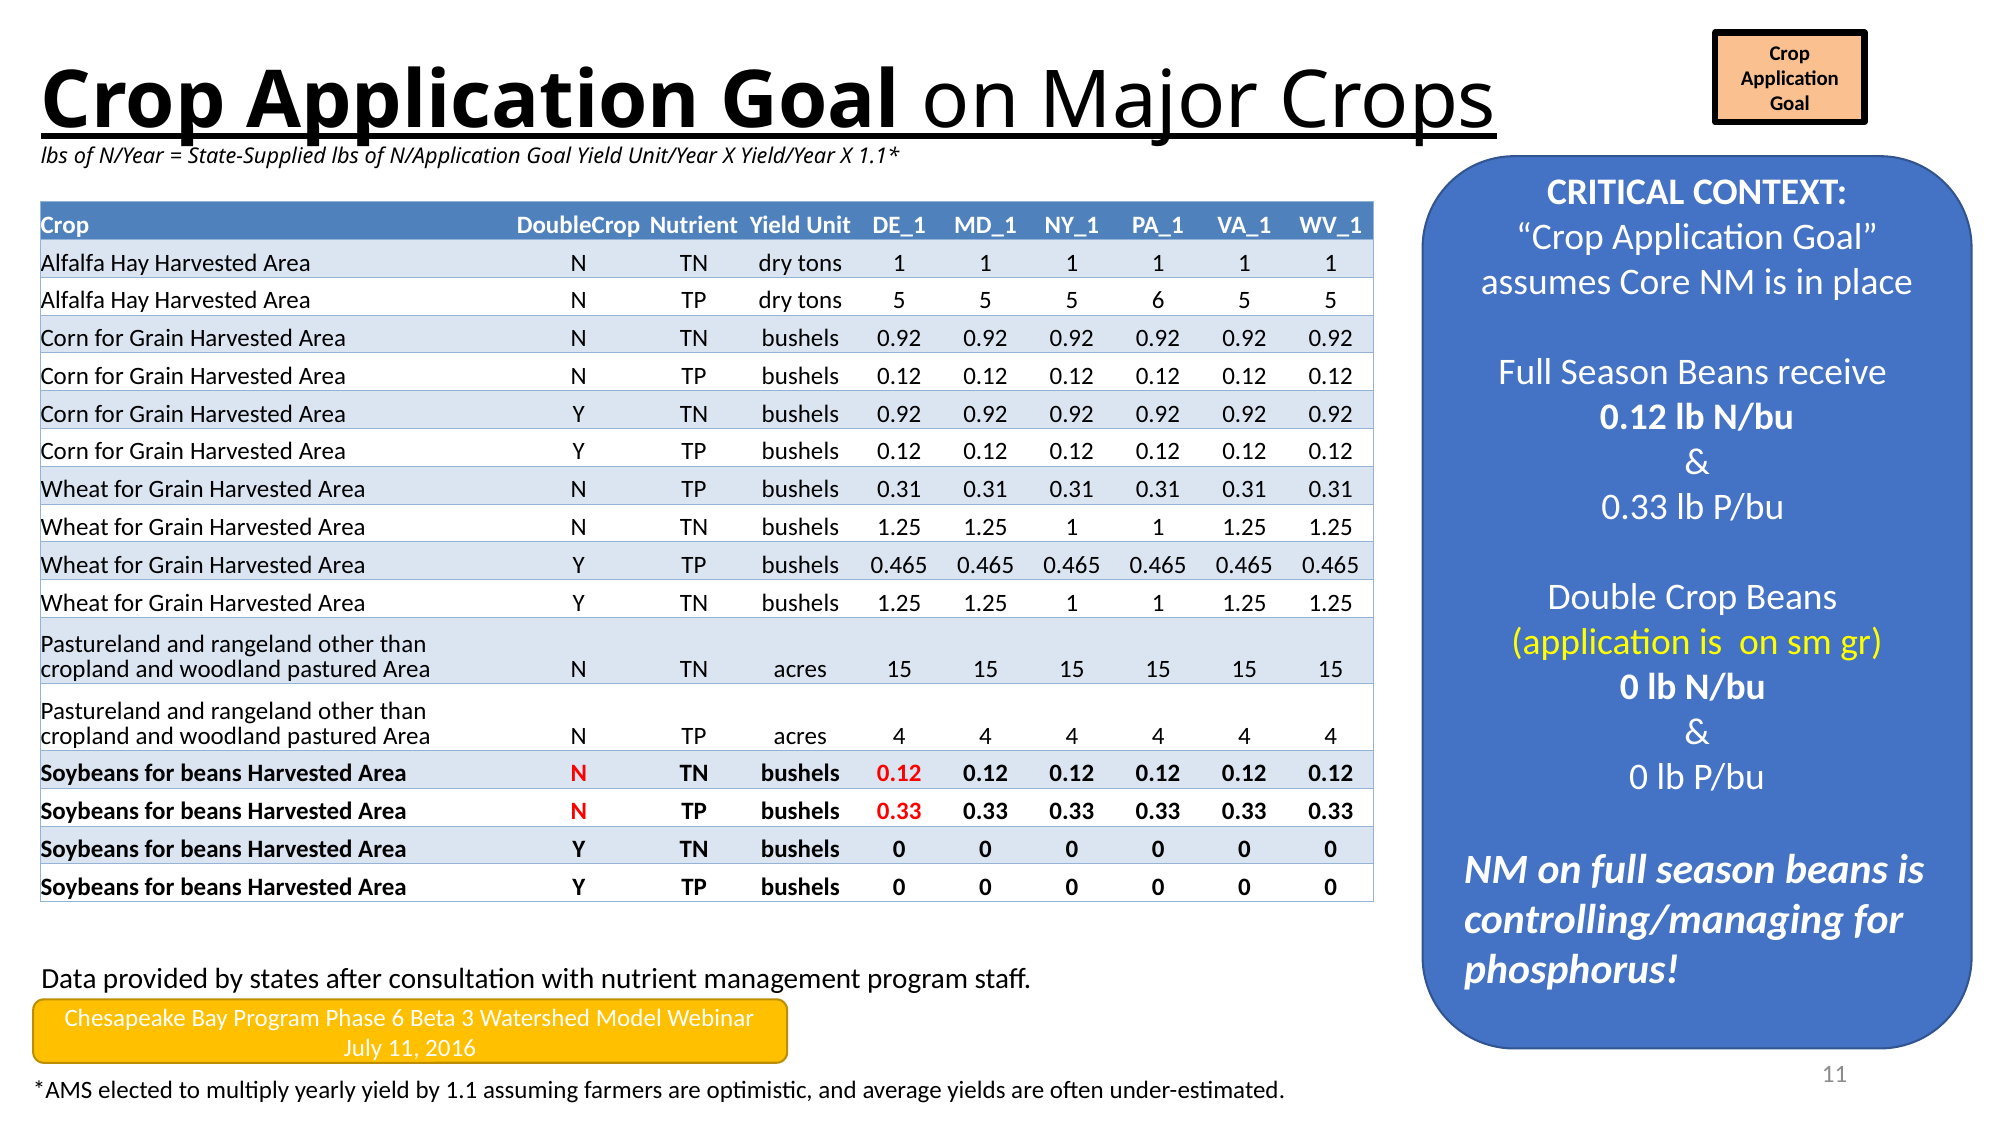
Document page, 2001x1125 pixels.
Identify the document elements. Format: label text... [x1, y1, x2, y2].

table_cell 0.31 [1288, 467, 1373, 504]
table_cell TN [644, 316, 745, 352]
table_cell 5 [1288, 278, 1373, 315]
table_cell 4 [1201, 684, 1288, 750]
table_cell 0.92 [856, 316, 942, 352]
table_cell 0.31 [1201, 467, 1288, 504]
table_cell 0.12 [1201, 751, 1288, 788]
table_cell 0 [942, 827, 1029, 863]
table_cell bushels [745, 789, 856, 826]
table_cell 0 [1115, 827, 1201, 863]
table_cell 0 [1201, 864, 1288, 901]
table_cell 6 [1115, 278, 1201, 315]
table_cell TP [644, 542, 745, 579]
table_cell 0.31 [856, 467, 942, 504]
table_cell 4 [1115, 684, 1201, 750]
text_box Chesapeake Bay Program Phase 6 Beta 3 Watershed Model Webinar July 11, 2016 [32, 998, 789, 1064]
table_cell 1.25 [1288, 505, 1373, 541]
table_cell 0 [856, 864, 942, 901]
table_cell 0.12 [1201, 353, 1288, 390]
table_cell TP [644, 353, 745, 390]
table_cell 0.12 [942, 353, 1029, 390]
table_header DoubleCrop [514, 202, 644, 239]
table_cell N [514, 684, 644, 750]
table_cell 0.12 [1115, 353, 1201, 390]
table_cell N [514, 618, 644, 683]
table_cell 1 [1288, 240, 1373, 277]
table_cell 0 [1115, 864, 1201, 901]
table_cell 0 [1288, 827, 1373, 863]
table_cell 0.12 [856, 353, 942, 390]
table_cell 0.33 [1029, 789, 1115, 826]
table_cell Wheat for Grain Harvested Area [41, 580, 514, 617]
table_cell TP [644, 278, 745, 315]
table_cell 5 [1201, 278, 1288, 315]
table_header NY_1 [1029, 202, 1115, 239]
table_cell 0.92 [942, 391, 1029, 428]
table_cell 0.31 [1115, 467, 1201, 504]
text_box Crop Application Goal [1715, 32, 1865, 123]
table_cell bushels [745, 316, 856, 352]
table_cell 0.33 [856, 789, 942, 826]
table_cell 0.92 [1288, 391, 1373, 428]
table_cell 0.12 [1029, 353, 1115, 390]
table_cell N [514, 751, 644, 788]
table_cell 15 [1029, 618, 1115, 683]
table_cell N [514, 505, 644, 541]
table_header VA_1 [1201, 202, 1288, 239]
table_cell 4 [942, 684, 1029, 750]
table_cell N [514, 240, 644, 277]
table_header Nutrient [644, 202, 745, 239]
text_box CRITICAL CONTEXT: “Crop Application Goal” assumes Core NM is in place Full Season Beans receive 0.12 lb N/bu & 0.33 lb P/bu Double Crop Beans (application is on sm gr) 0 lb N/bu & 0 lb P/bu NM on full season beans is controlling/managing for phosphorus! [1421, 155, 1973, 1050]
table_cell dry tons [745, 240, 856, 277]
table_cell 0.31 [942, 467, 1029, 504]
table_cell 0.12 [1029, 429, 1115, 466]
table_cell Pastureland and rangeland other than cropland and woodland pastured Area [41, 618, 514, 683]
table_cell 1.25 [856, 580, 942, 617]
table_cell Y [514, 580, 644, 617]
table_cell bushels [745, 505, 856, 541]
table_cell 0.12 [1115, 429, 1201, 466]
table_cell 0 [1201, 827, 1288, 863]
table_cell Wheat for Grain Harvested Area [41, 467, 514, 504]
table_cell Alfalfa Hay Harvested Area [41, 240, 514, 277]
table_cell 0.12 [1288, 429, 1373, 466]
table_cell bushels [745, 467, 856, 504]
table_cell 1 [942, 240, 1029, 277]
table_cell Y [514, 391, 644, 428]
table_cell Soybeans for beans Harvested Area [41, 864, 514, 901]
table_cell 0.12 [1115, 751, 1201, 788]
table_cell 0 [1288, 864, 1373, 901]
table_cell 15 [856, 618, 942, 683]
table_cell 15 [1201, 618, 1288, 683]
table_cell TN [644, 580, 745, 617]
table_cell 0.92 [1115, 391, 1201, 428]
table_cell bushels [745, 864, 856, 901]
text_box *AMS elected to multiply yearly yield by 1.1 assuming farmers are optimistic, and average yields are often under-estimated. [18, 1066, 1318, 1112]
table_cell Soybeans for beans Harvested Area [41, 789, 514, 826]
table_cell Soybeans for beans Harvested Area [41, 827, 514, 863]
table_cell TN [644, 618, 745, 683]
table_cell 0.92 [1201, 316, 1288, 352]
table_cell bushels [745, 429, 856, 466]
table_cell 15 [1288, 618, 1373, 683]
table_cell TN [644, 505, 745, 541]
table_cell bushels [745, 751, 856, 788]
table_cell 1.25 [1288, 580, 1373, 617]
table_cell 0.465 [942, 542, 1029, 579]
table_cell TN [644, 827, 745, 863]
table_cell 0 [1029, 827, 1115, 863]
table_cell 0.12 [1029, 751, 1115, 788]
table_cell Corn for Grain Harvested Area [41, 353, 514, 390]
table_cell N [514, 789, 644, 826]
table_cell 0.465 [1115, 542, 1201, 579]
table_cell TN [644, 751, 745, 788]
table_cell 0.92 [1029, 316, 1115, 352]
table_cell 1 [1029, 580, 1115, 617]
table_cell 1.25 [942, 580, 1029, 617]
table_cell bushels [745, 580, 856, 617]
table_cell TP [644, 467, 745, 504]
table_cell 0.92 [1201, 391, 1288, 428]
table_cell TP [644, 429, 745, 466]
table_cell 0.12 [1201, 429, 1288, 466]
title Crop Application Goal on Major Crops lbs of N/Year = State-Supplied lbs of N/Application Goal Yield Unit/Year X Yield/Year X 1.1* [25, 19, 1552, 207]
table_cell 1 [1115, 580, 1201, 617]
slide_number 11 [1412, 1042, 1863, 1103]
table_cell 5 [856, 278, 942, 315]
table_cell N [514, 316, 644, 352]
table_cell 0.92 [1115, 316, 1201, 352]
table_cell 1.25 [856, 505, 942, 541]
table_cell 0 [1029, 864, 1115, 901]
table_cell 5 [942, 278, 1029, 315]
table_cell 0.12 [1288, 751, 1373, 788]
table_header PA_1 [1115, 202, 1201, 239]
table_cell 0.12 [856, 429, 942, 466]
table_cell 1.25 [1201, 505, 1288, 541]
table_cell 0.12 [942, 751, 1029, 788]
table_cell 0.12 [856, 751, 942, 788]
table_cell 1.25 [1201, 580, 1288, 617]
table_cell 4 [1029, 684, 1115, 750]
table_cell 15 [942, 618, 1029, 683]
table_header MD_1 [942, 202, 1029, 239]
table_cell 0.12 [942, 429, 1029, 466]
table_header DE_1 [856, 202, 942, 239]
table_cell Corn for Grain Harvested Area [41, 316, 514, 352]
table_cell 0.465 [856, 542, 942, 579]
table_cell Wheat for Grain Harvested Area [41, 505, 514, 541]
table_cell acres [745, 684, 856, 750]
table_header Crop [41, 202, 514, 239]
table_cell 1 [1115, 240, 1201, 277]
table_cell bushels [745, 353, 856, 390]
table_header Yield Unit [745, 202, 856, 239]
table_cell TP [644, 864, 745, 901]
table_cell 4 [856, 684, 942, 750]
table_cell TP [644, 684, 745, 750]
table_cell acres [745, 618, 856, 683]
table_cell 0.92 [942, 316, 1029, 352]
table_cell 1 [1029, 240, 1115, 277]
table_cell 4 [1288, 684, 1373, 750]
table_cell 0.12 [1288, 353, 1373, 390]
table_cell 0.33 [1115, 789, 1201, 826]
table_cell 15 [1115, 618, 1201, 683]
table_cell Y [514, 429, 644, 466]
text_box Data provided by states after consultation with nutrient management program staff. [26, 951, 1366, 1002]
table_cell N [514, 467, 644, 504]
table_cell 0.33 [1288, 789, 1373, 826]
table_cell Pastureland and rangeland other than cropland and woodland pastured Area [41, 684, 514, 750]
table_cell N [514, 353, 644, 390]
table_cell 1 [1115, 505, 1201, 541]
table_cell 0 [942, 864, 1029, 901]
table_cell 0.92 [856, 391, 942, 428]
table_cell bushels [745, 827, 856, 863]
table_cell 0.33 [942, 789, 1029, 826]
table_header WV_1 [1288, 202, 1373, 239]
table_cell 0.465 [1201, 542, 1288, 579]
table_cell 0.31 [1029, 467, 1115, 504]
table_cell Y [514, 827, 644, 863]
table_cell 1 [1201, 240, 1288, 277]
table_cell Soybeans for beans Harvested Area [41, 751, 514, 788]
table_cell 0.465 [1288, 542, 1373, 579]
table_cell 1.25 [942, 505, 1029, 541]
table_cell 1 [856, 240, 942, 277]
table_cell dry tons [745, 278, 856, 315]
table_cell TP [644, 789, 745, 826]
table_cell N [514, 278, 644, 315]
table_cell 1 [1029, 505, 1115, 541]
table_cell Corn for Grain Harvested Area [41, 391, 514, 428]
table_cell 0.33 [1201, 789, 1288, 826]
table_cell TN [644, 391, 745, 428]
table_cell Alfalfa Hay Harvested Area [41, 278, 514, 315]
table_cell 0.92 [1029, 391, 1115, 428]
table_cell Y [514, 864, 644, 901]
table_cell Wheat for Grain Harvested Area [41, 542, 514, 579]
table_cell 5 [1029, 278, 1115, 315]
table_cell Y [514, 542, 644, 579]
table_cell Corn for Grain Harvested Area [41, 429, 514, 466]
table_cell bushels [745, 542, 856, 579]
table_cell TN [644, 240, 745, 277]
table_cell bushels [745, 391, 856, 428]
table_cell 0 [856, 827, 942, 863]
table_cell 0.92 [1288, 316, 1373, 352]
table_cell 0.465 [1029, 542, 1115, 579]
